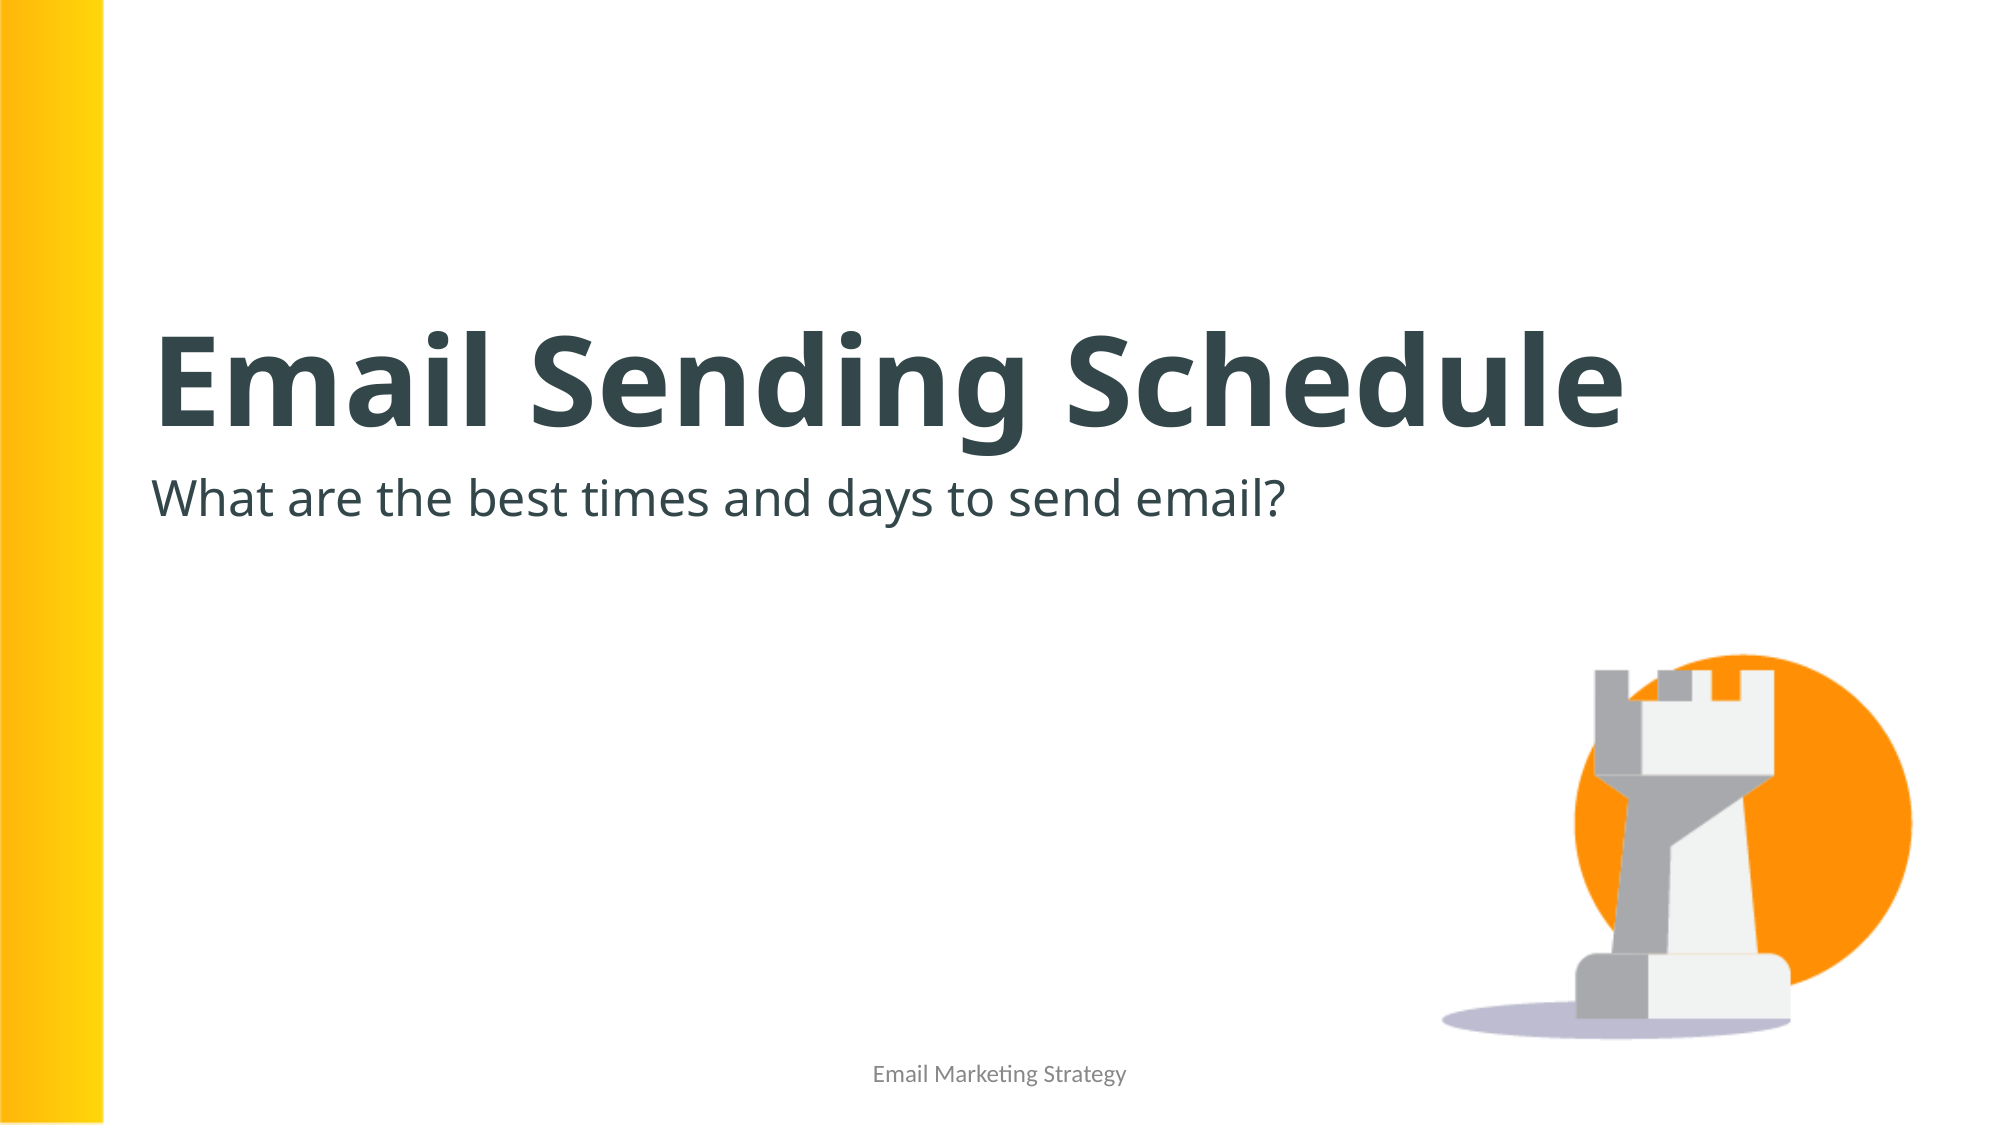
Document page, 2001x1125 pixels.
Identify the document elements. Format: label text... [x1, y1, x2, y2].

title Email Sending Schedule [136, 0, 1862, 461]
footer Email Marketing Strategy [662, 1042, 1338, 1103]
picture [0, 0, 2001, 1125]
list What are the best times and days to send email? [136, 465, 1862, 712]
